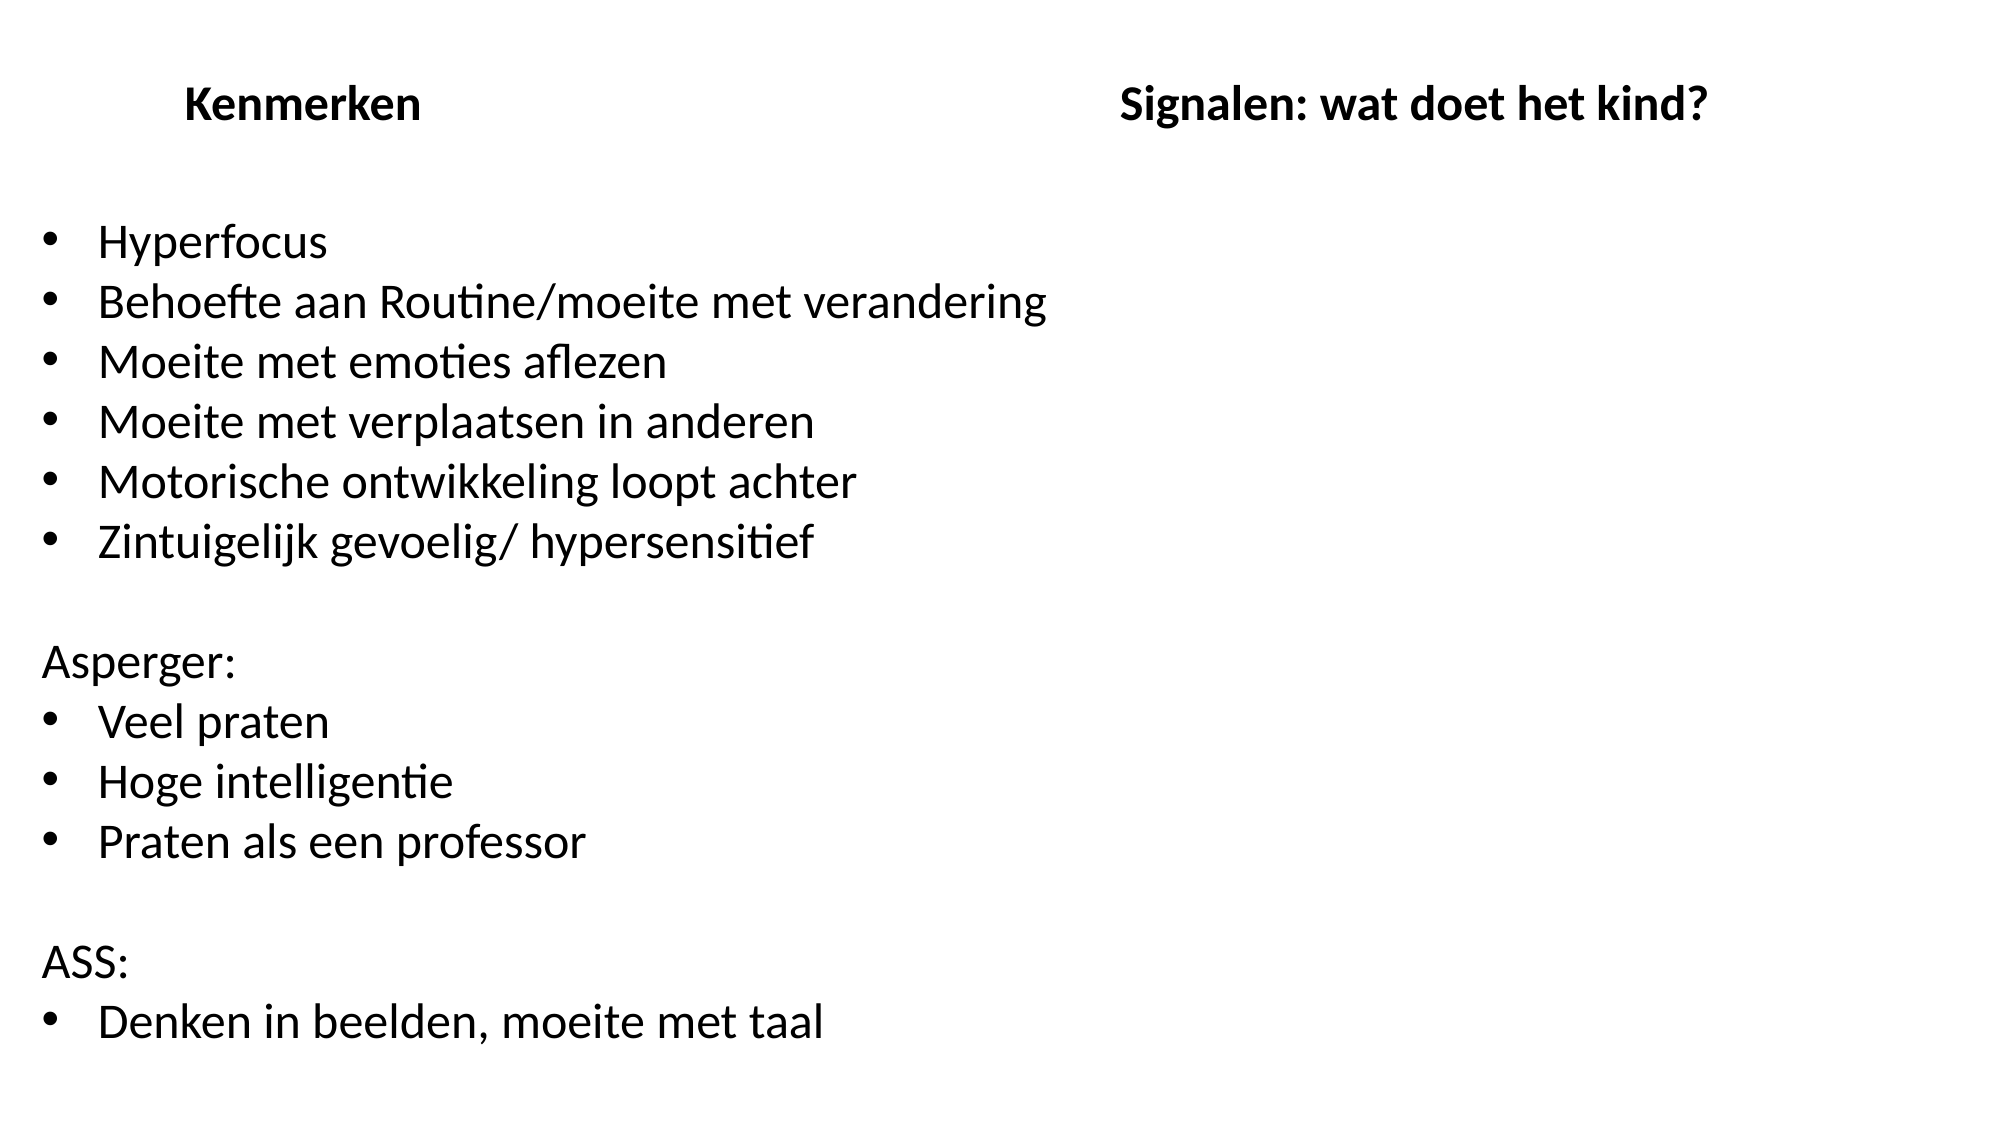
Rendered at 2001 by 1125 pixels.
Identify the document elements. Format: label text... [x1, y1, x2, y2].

text_box Kenmerken [170, 63, 437, 138]
text_box Signalen: wat doet het kind? [1105, 63, 1725, 138]
text_box Hyperfocus Behoefte aan Routine/moeite met verandering Moeite met emoties aflezen Moeite met verplaatsen in anderen Motorische ontwikkeling loopt achter Zintuigelijk gevoelig/ hypersensitief Asperger: Veel praten Hoge intelligentie Praten als een professor ASS: Denken in beelden, moeite met taal [26, 201, 1063, 1116]
